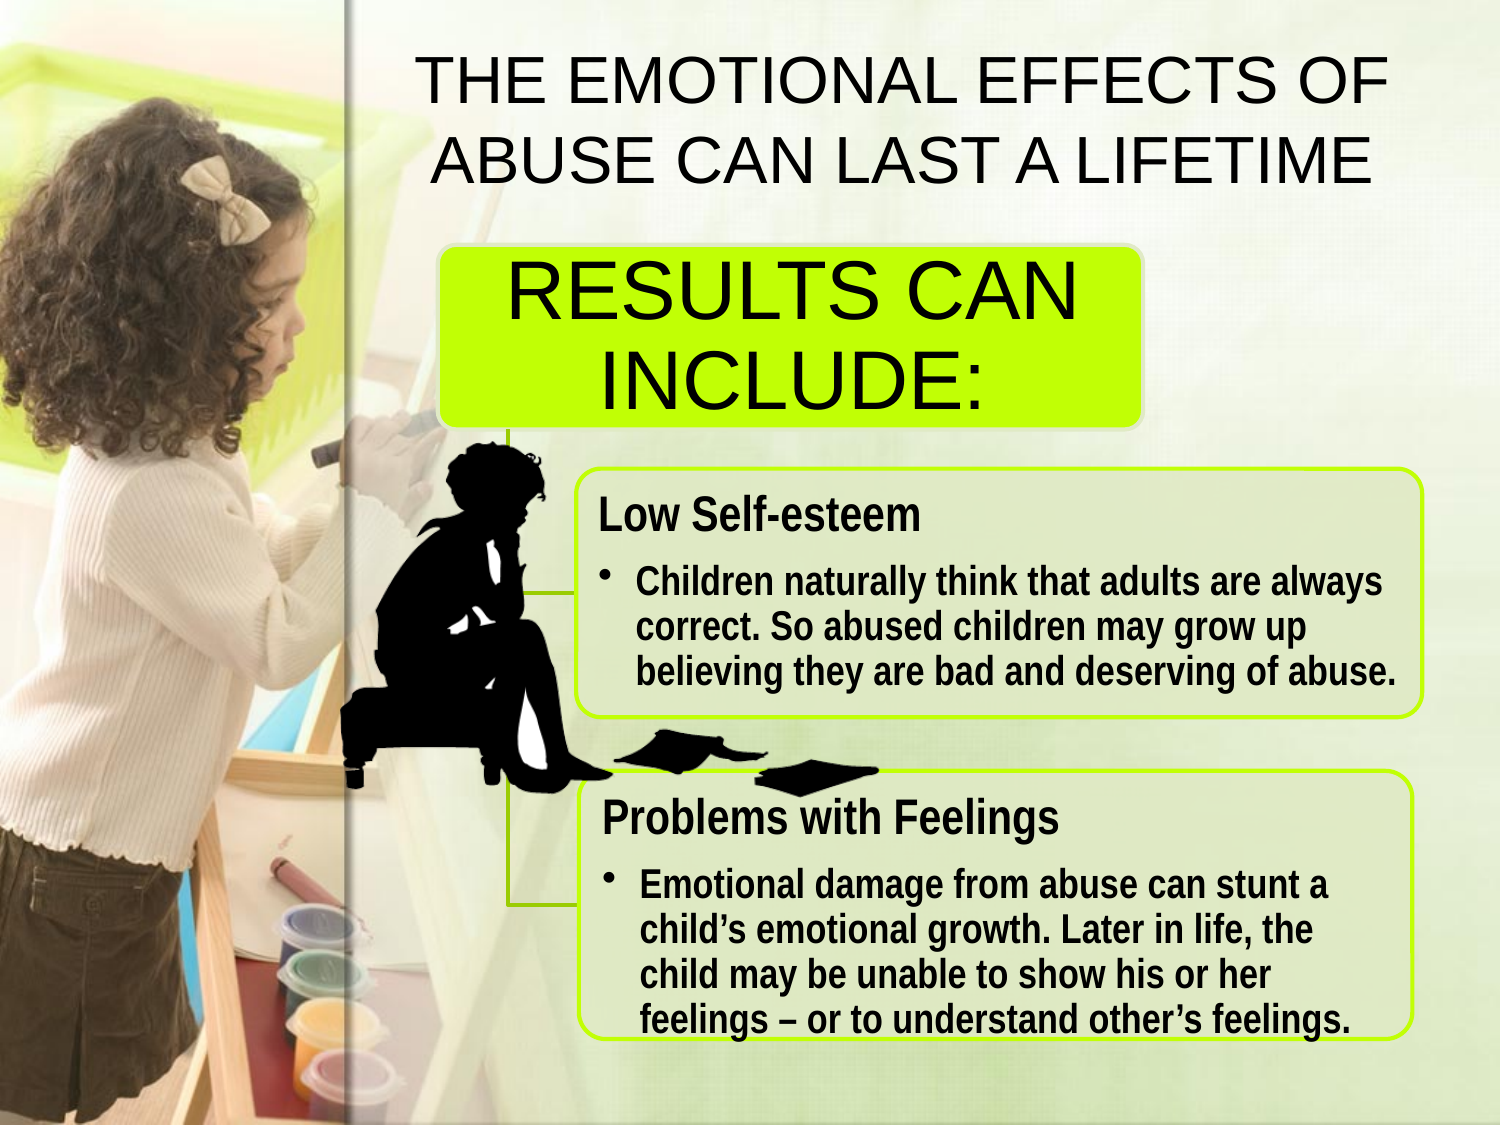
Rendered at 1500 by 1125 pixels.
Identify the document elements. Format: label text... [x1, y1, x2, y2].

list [362, 244, 1500, 1040]
picture [0, 0, 1500, 1125]
title THE EMOTIONAL EFFECTS OF ABUSE CAN LAST A LIFETIME [340, 23, 1465, 211]
